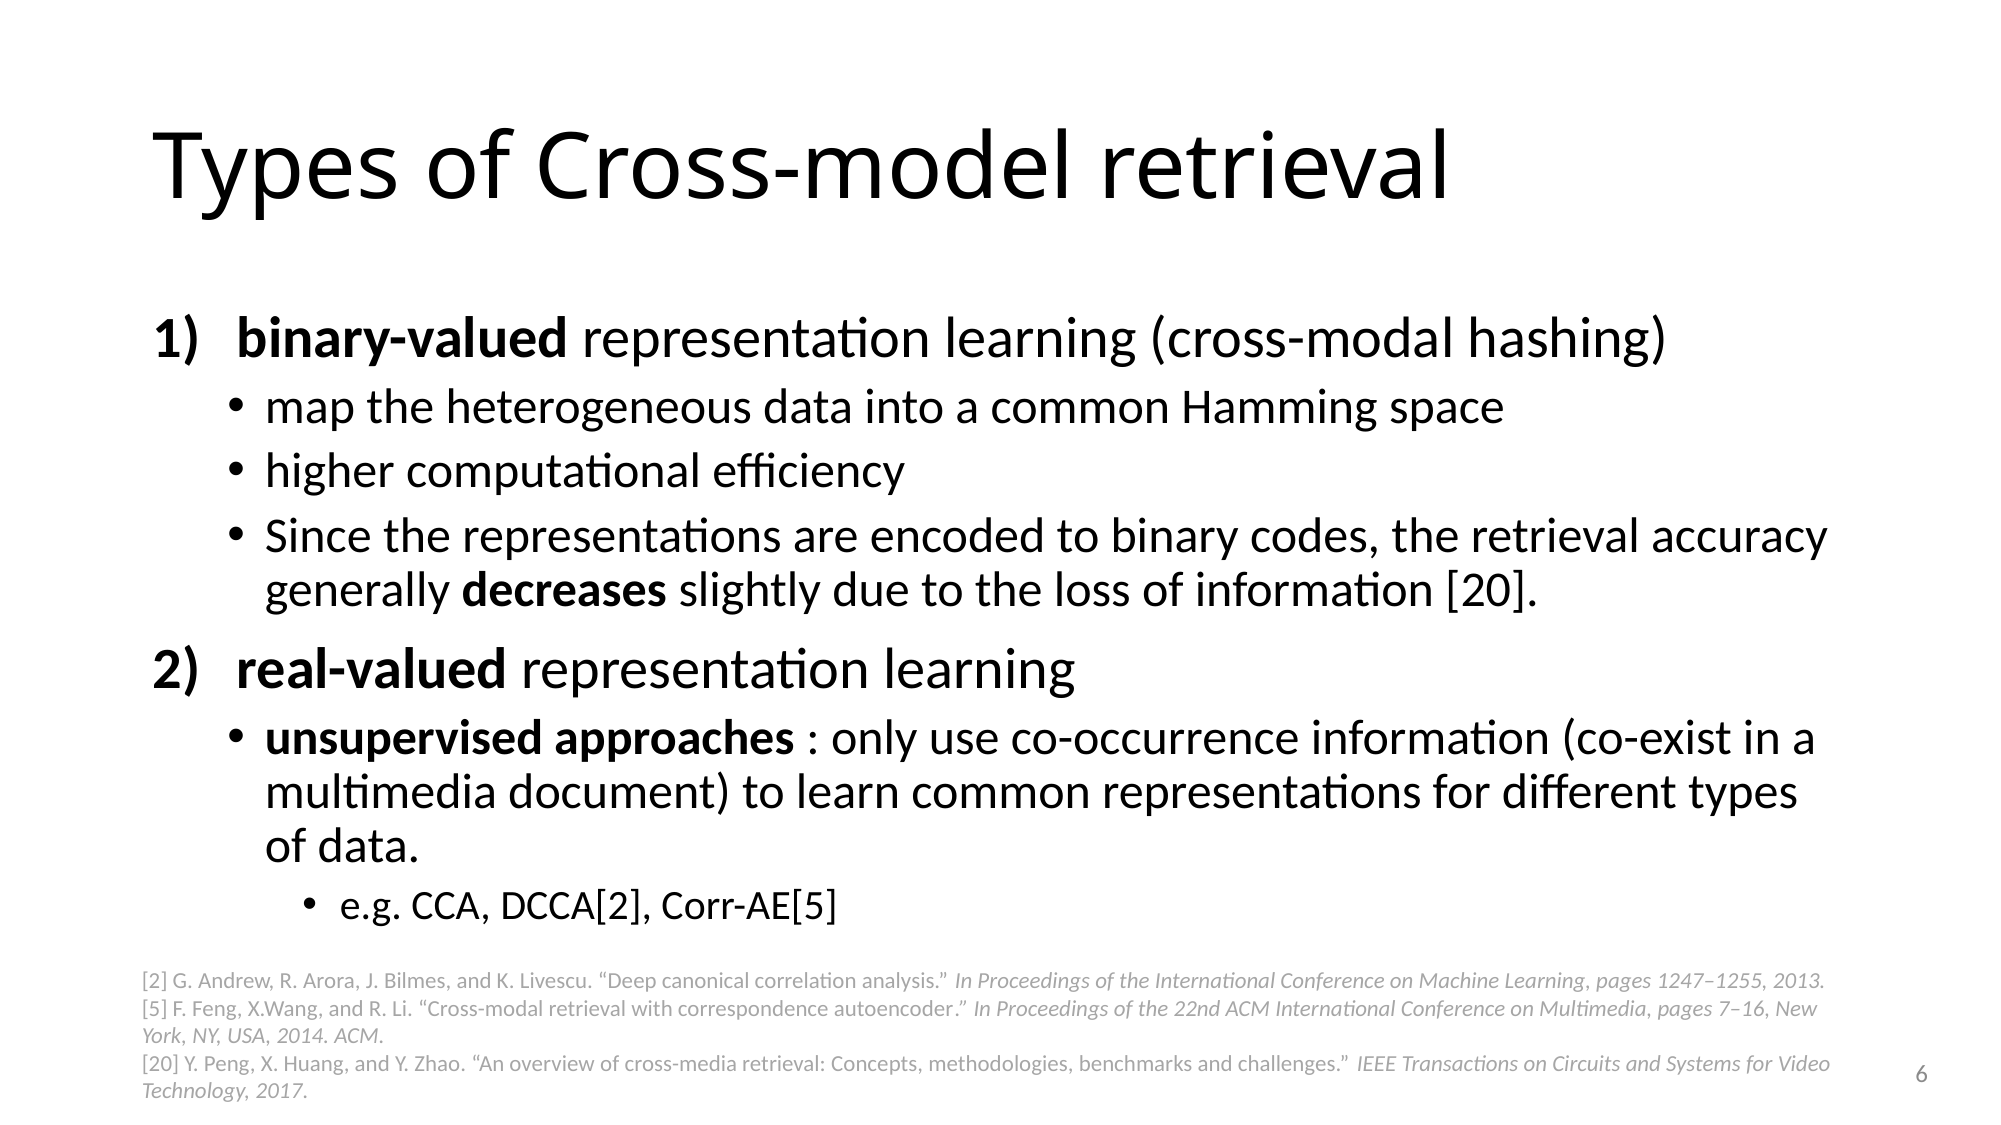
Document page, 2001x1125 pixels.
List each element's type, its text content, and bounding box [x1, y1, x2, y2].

slide_number 6 [1493, 1042, 1944, 1103]
list binary-valued representation learning (cross-modal hashing) map the heterogeneous data into a common Hamming space higher computational efficiency Since the representations are encoded to binary codes, the retrieval accuracy generally decreases slightly due to the loss of information [20]. real-valued representation learning unsupervised approaches : only use co-occurrence information (co-exist in a multimedia document) to learn common representations for different types of data. e.g. CCA, DCCA[2], Corr-AE[5] [137, 299, 1863, 958]
text_box [2] G. Andrew, R. Arora, J. Bilmes, and K. Livescu. “Deep canonical correlation analysis.” In Proceedings of the International Conference on Machine Learning, pages 1247–1255, 2013. [5] F. Feng, X.Wang, and R. Li. “Cross-modal retrieval with correspondence autoencoder.” In Proceedings of the 22nd ACM International Conference on Multimedia, pages 7–16, New York, NY, USA, 2014. ACM. [20] Y. Peng, X. Huang, and Y. Zhao. “An overview of cross-media retrieval: Concepts, methodologies, benchmarks and challenges.” IEEE Transactions on Circuits and Systems for Video Technology, 2017. [127, 958, 1863, 1111]
title Types of Cross-model retrieval [137, 59, 1863, 278]
